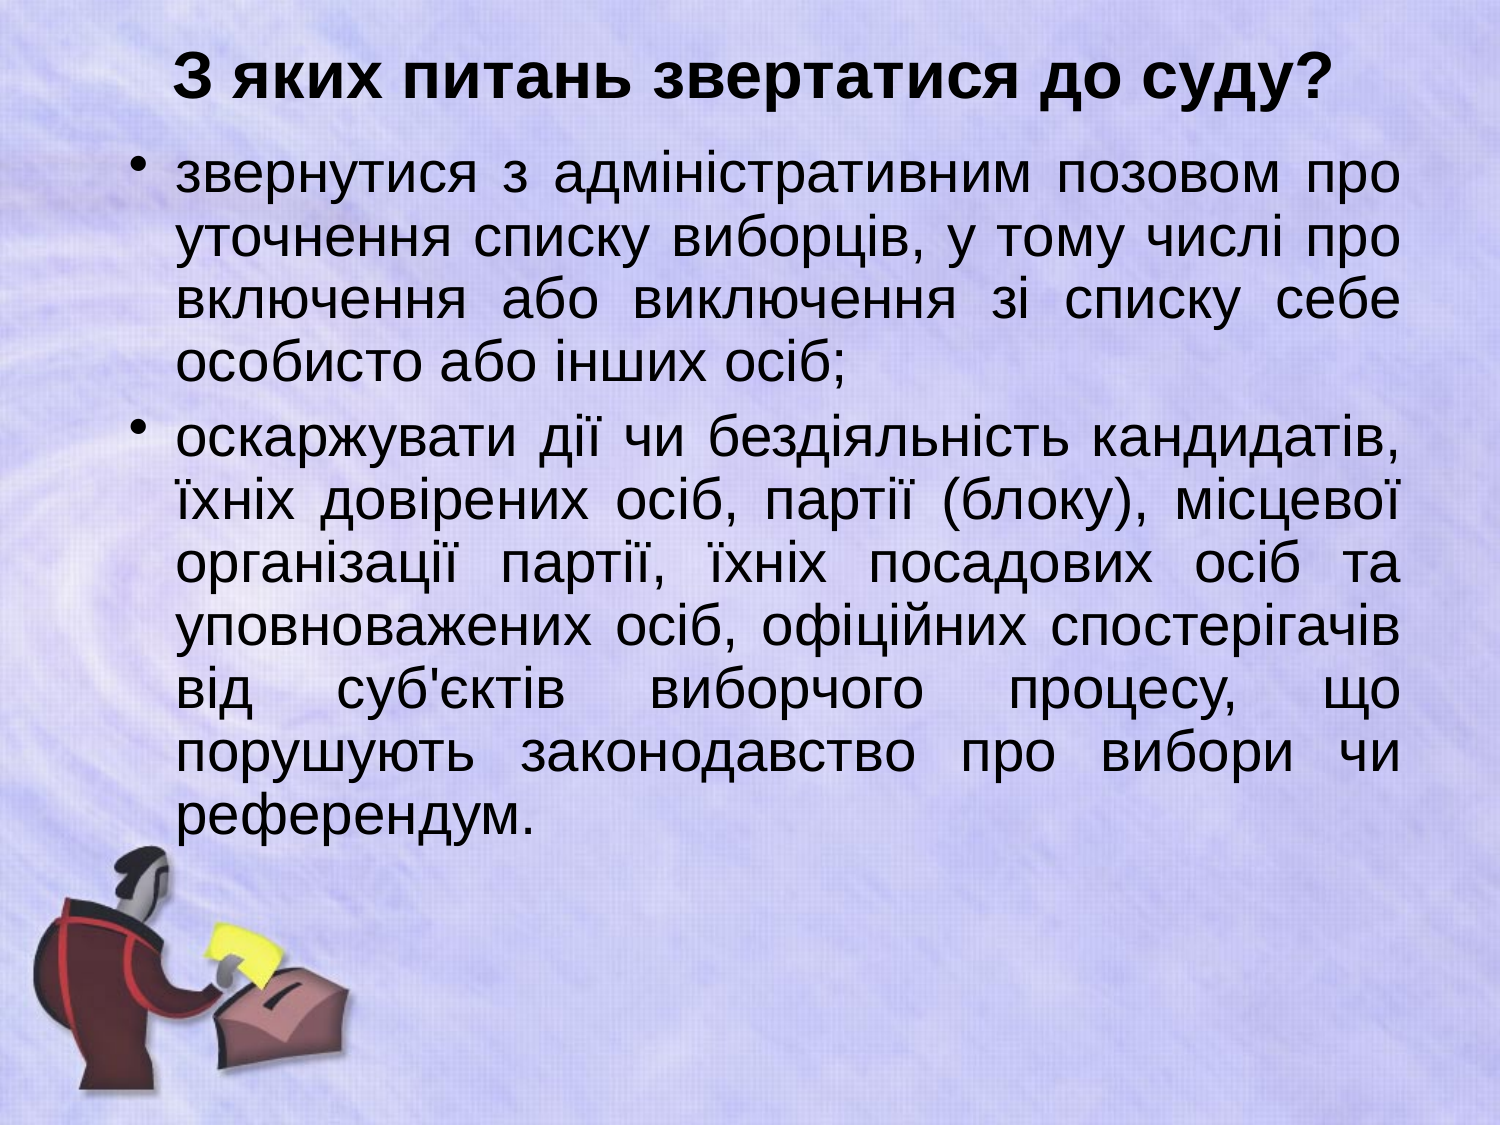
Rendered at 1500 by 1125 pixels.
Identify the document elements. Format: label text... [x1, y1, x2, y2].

list звернутися з адміністративним позовом про уточнення списку виборців, у тому числі про включення або виключення зі списку себе особисто або інших осіб; оскаржувати дії чи бездіяльність кандидатів, їхніх довірених осіб, партії (блоку), місцевої організації партії, їхніх посадових осіб та уповноважених осіб, офіційних спостерігачів від суб'єктів виборчого процесу, що порушують законодавство про вибори чи референдум. [38, 134, 1418, 908]
title З яких питань звертатися до суду? [33, 0, 1476, 120]
picture [0, 0, 1500, 1125]
